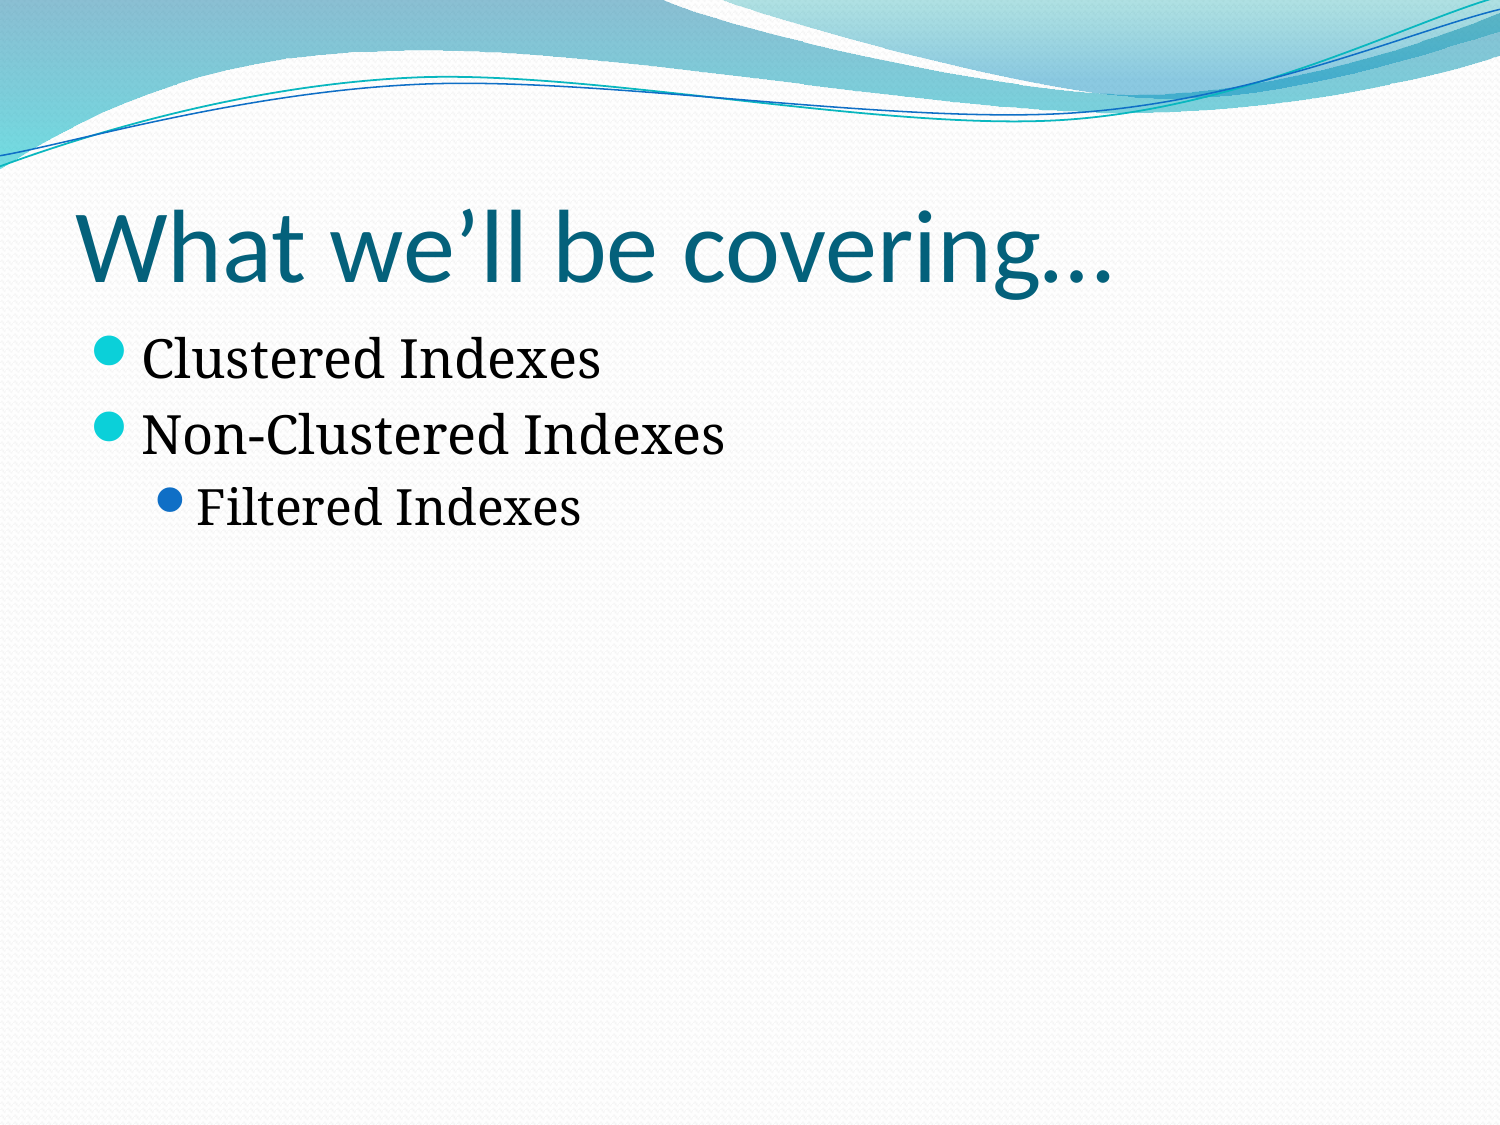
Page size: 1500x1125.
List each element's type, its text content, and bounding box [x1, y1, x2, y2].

title What we’ll be covering… [75, 115, 1425, 303]
list Clustered Indexes Non-Clustered Indexes Filtered Indexes [75, 317, 1425, 1038]
